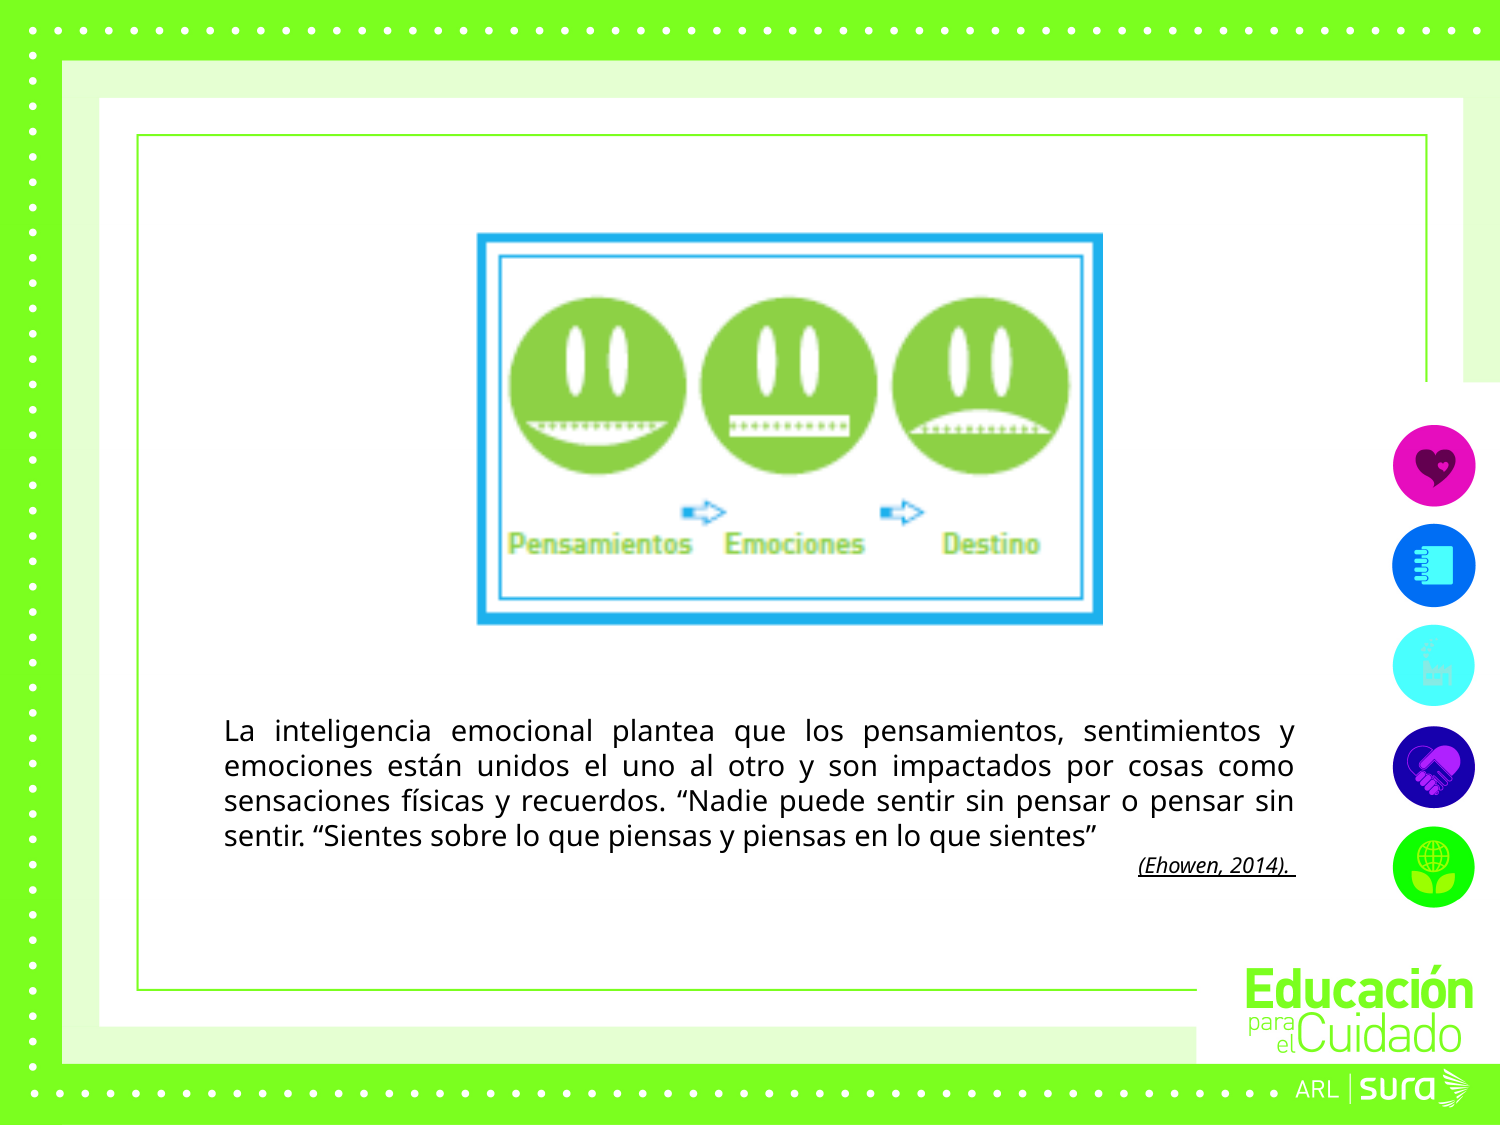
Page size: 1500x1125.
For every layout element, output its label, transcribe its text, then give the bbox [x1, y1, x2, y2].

text_box La inteligencia emocional plantea que los pensamientos, sentimientos y emociones están unidos el uno al otro y son impactados por cosas como sensaciones físicas y recuerdos. “Nadie puede sentir sin pensar o pensar sin sentir. “Sientes sobre lo que piensas y piensas en lo que sientes” (Ehowen, 2014). [209, 704, 1311, 886]
picture [0, 0, 1500, 1125]
